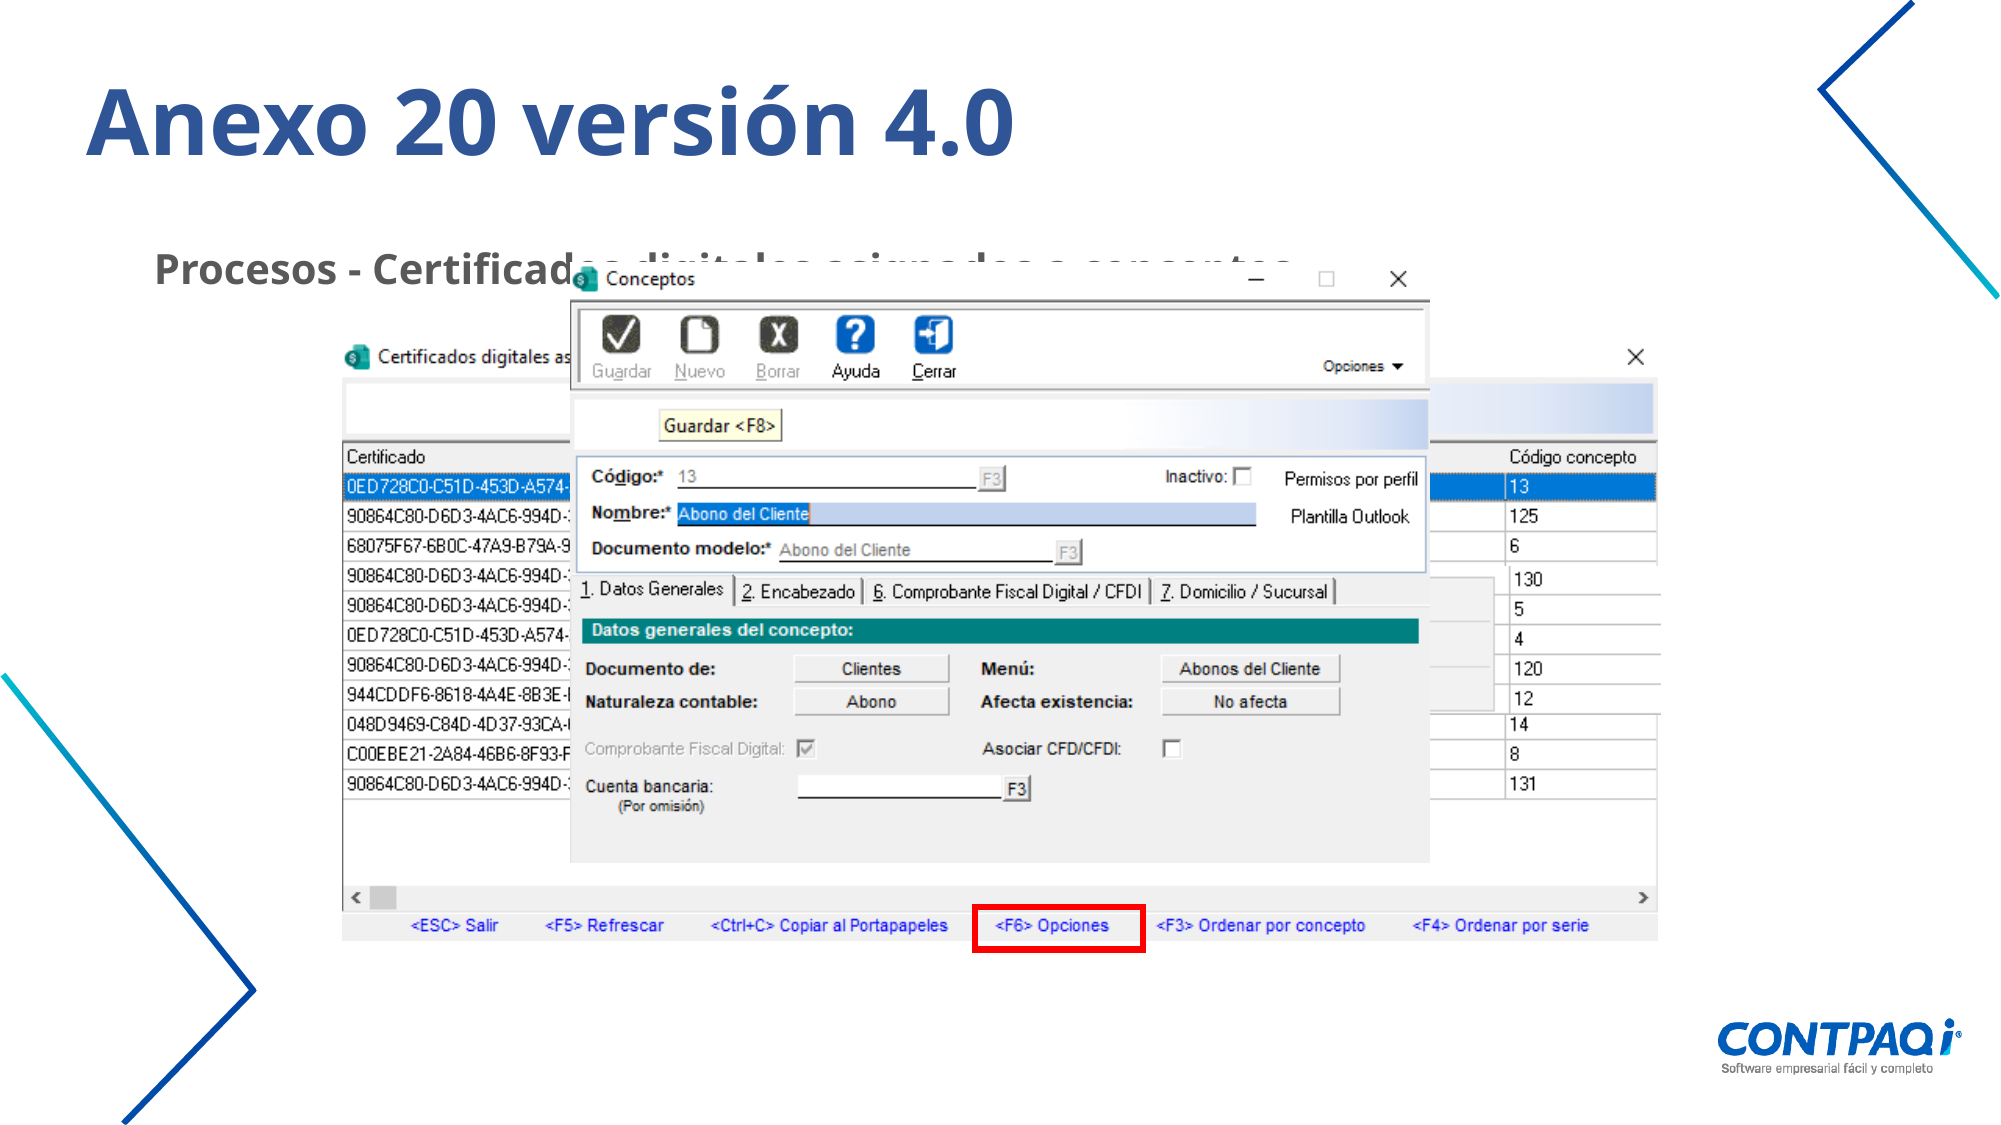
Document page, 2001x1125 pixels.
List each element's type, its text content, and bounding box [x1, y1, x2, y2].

picture [1816, 0, 2000, 300]
text_box [974, 941, 1144, 951]
picture [0, 672, 257, 1125]
text_box Procesos - Certificados digitales asignados a conceptos [139, 235, 1861, 301]
title Anexo 20 versión 4.0 [71, 53, 1372, 197]
picture [1718, 1018, 1962, 1075]
picture [342, 262, 1661, 941]
